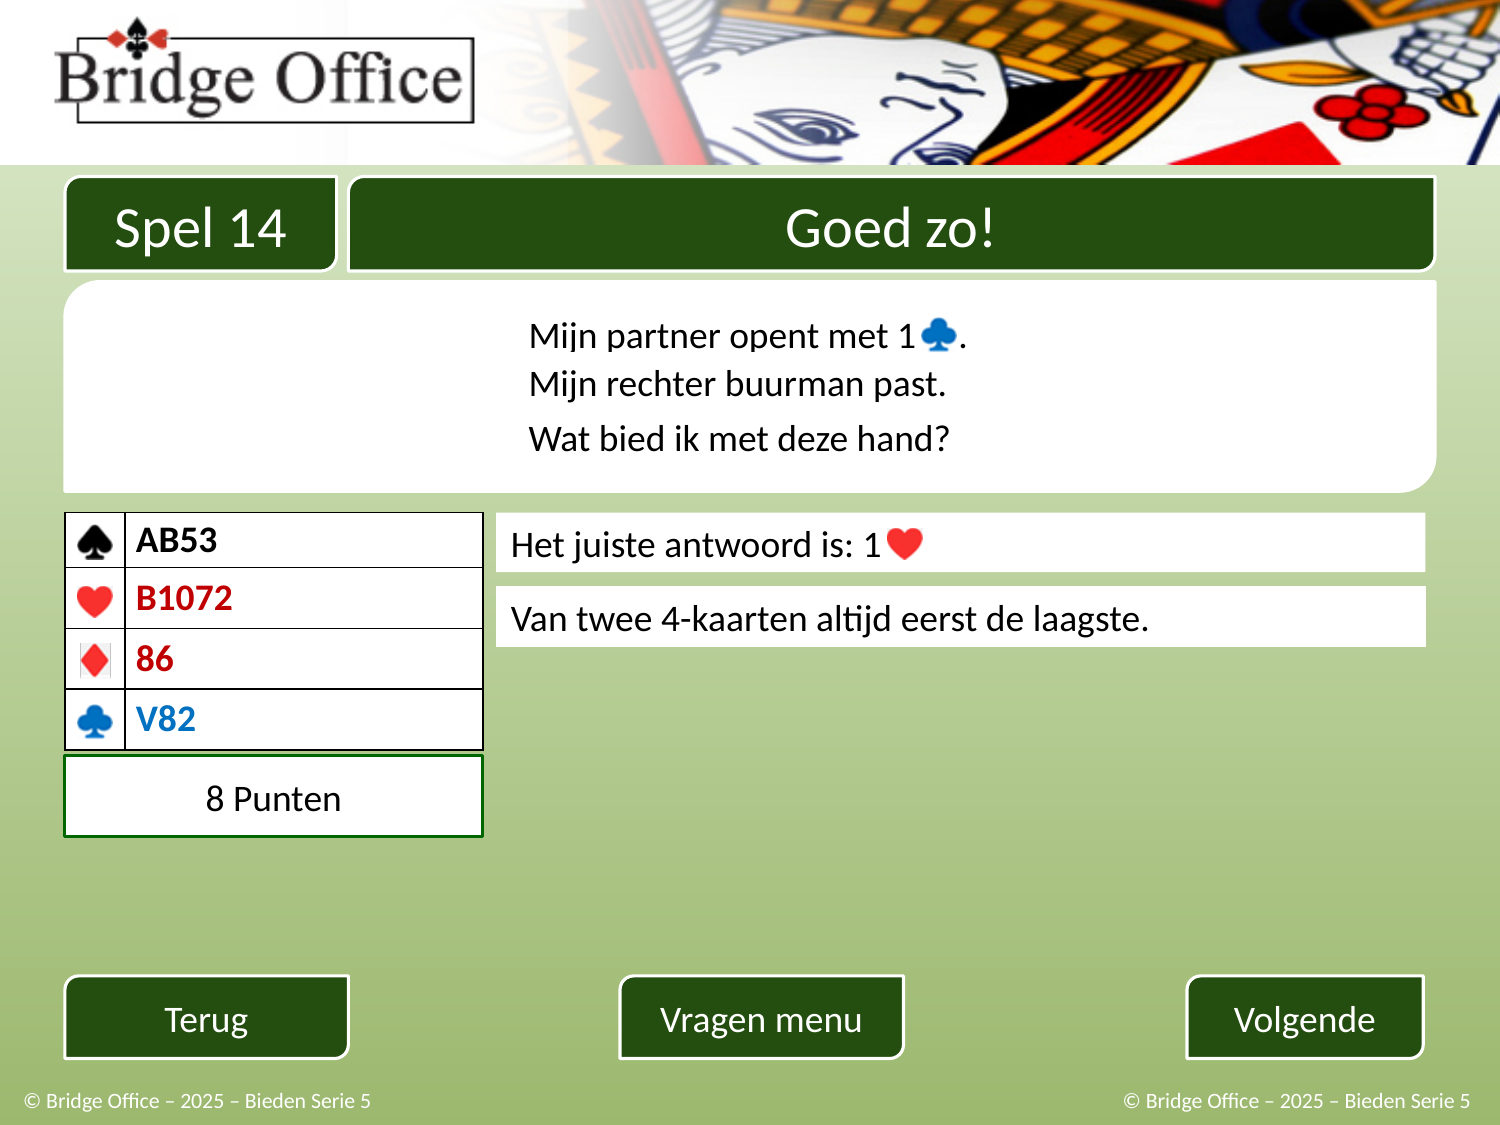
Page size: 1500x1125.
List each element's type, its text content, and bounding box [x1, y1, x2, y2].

text_box Volgende [1185, 974, 1425, 1061]
table_cell B1072 [126, 568, 482, 628]
text_box 8 Punten [63, 754, 484, 838]
text_box Terug [63, 974, 350, 1061]
text_box © Bridge Office – 2025 – Bieden Serie 5 [1107, 1079, 1500, 1121]
text_box Vragen menu [618, 974, 906, 1061]
picture [887, 528, 923, 560]
picture [77, 643, 113, 679]
text_box Wat bied ik met deze hand? [513, 406, 987, 467]
text_box Van twee 4-kaarten altijd eerst de laagste. [496, 586, 1426, 647]
picture [77, 524, 113, 561]
picture [920, 316, 957, 353]
text_box Mijn rechter buurman past. [513, 352, 987, 406]
text_box Spel 14 [63, 179, 339, 273]
table_header AB53 [126, 513, 482, 567]
table_cell V82 [126, 690, 482, 749]
table_header [66, 513, 124, 567]
text_box [63, 280, 1437, 493]
text_box Mijn partner opent met 1 . [513, 303, 1022, 364]
text_box © Bridge Office – 2025 – Bieden Serie 5 [8, 1079, 393, 1121]
table_cell [66, 629, 124, 688]
picture [0, 0, 1500, 166]
text_box Het juiste antwoord is: 1 [496, 512, 1426, 573]
table_cell [66, 568, 124, 628]
picture [77, 703, 113, 740]
table_cell 86 [126, 629, 482, 688]
text_box Goed zo! [346, 179, 1437, 273]
picture [77, 585, 113, 618]
table_cell [66, 690, 124, 749]
